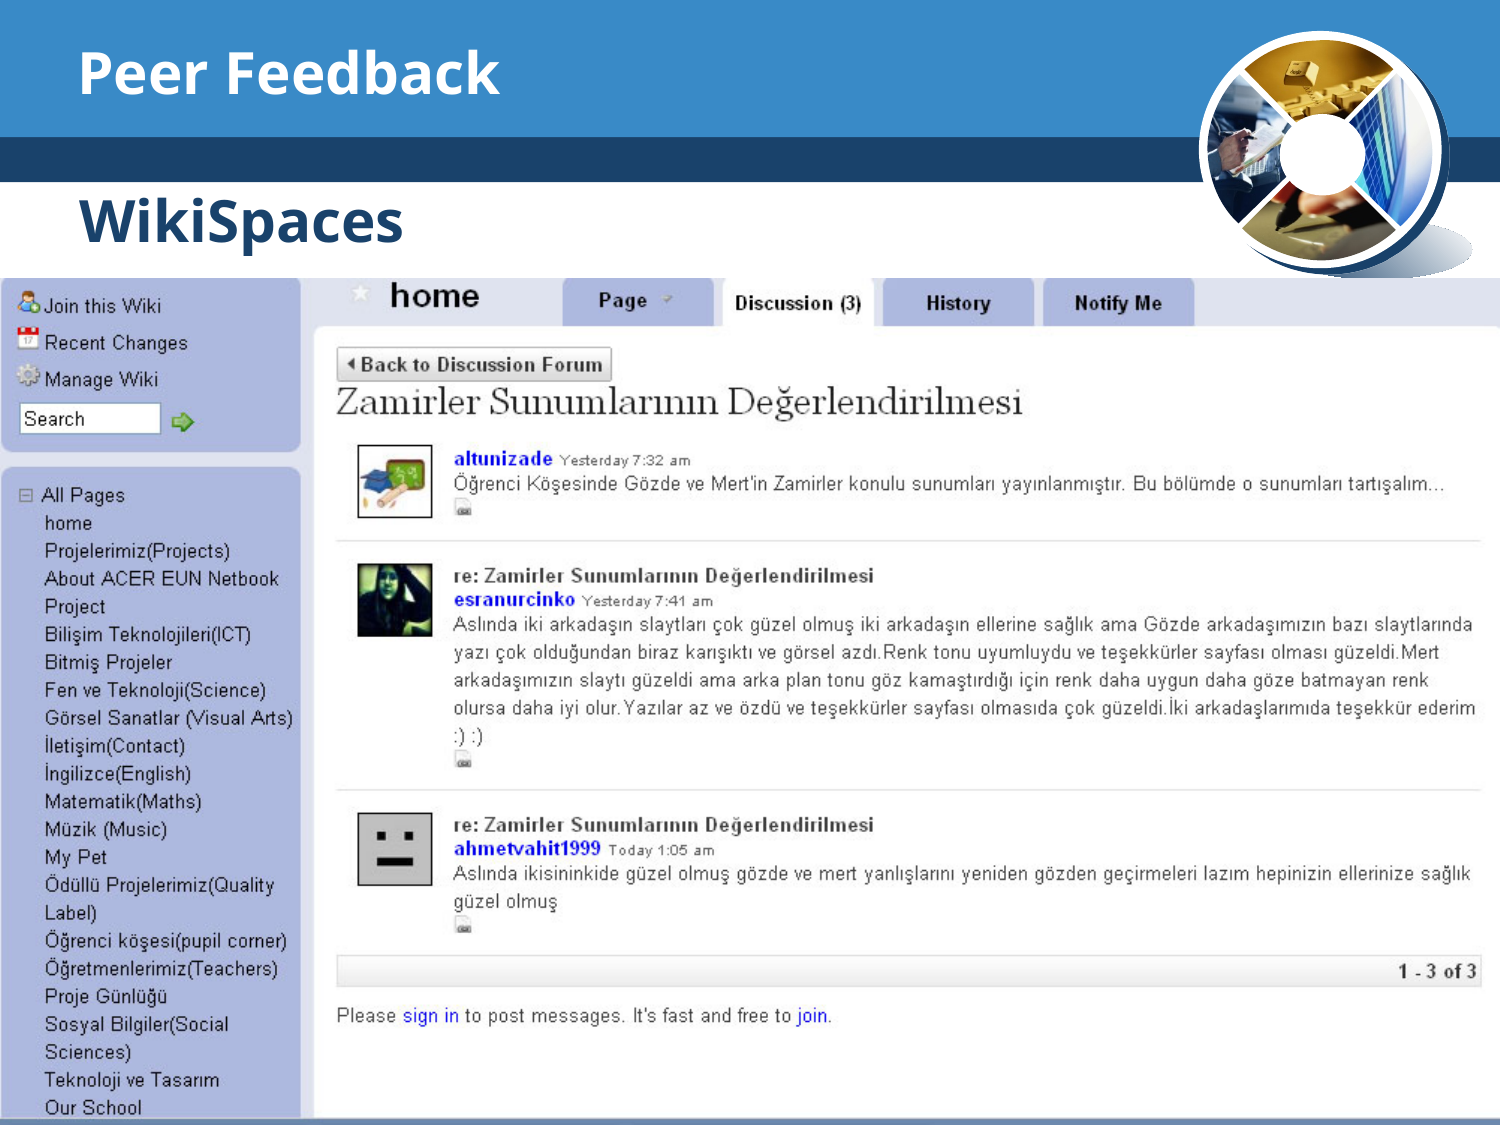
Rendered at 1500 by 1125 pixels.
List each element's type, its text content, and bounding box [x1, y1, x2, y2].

picture [1349, 73, 1433, 227]
picture [1242, 181, 1396, 261]
text_box WikiSpaces [64, 172, 833, 266]
picture [0, 278, 1500, 1125]
picture [1207, 110, 1292, 224]
title Peer Feedback [62, 24, 1276, 118]
picture [1276, 40, 1394, 122]
